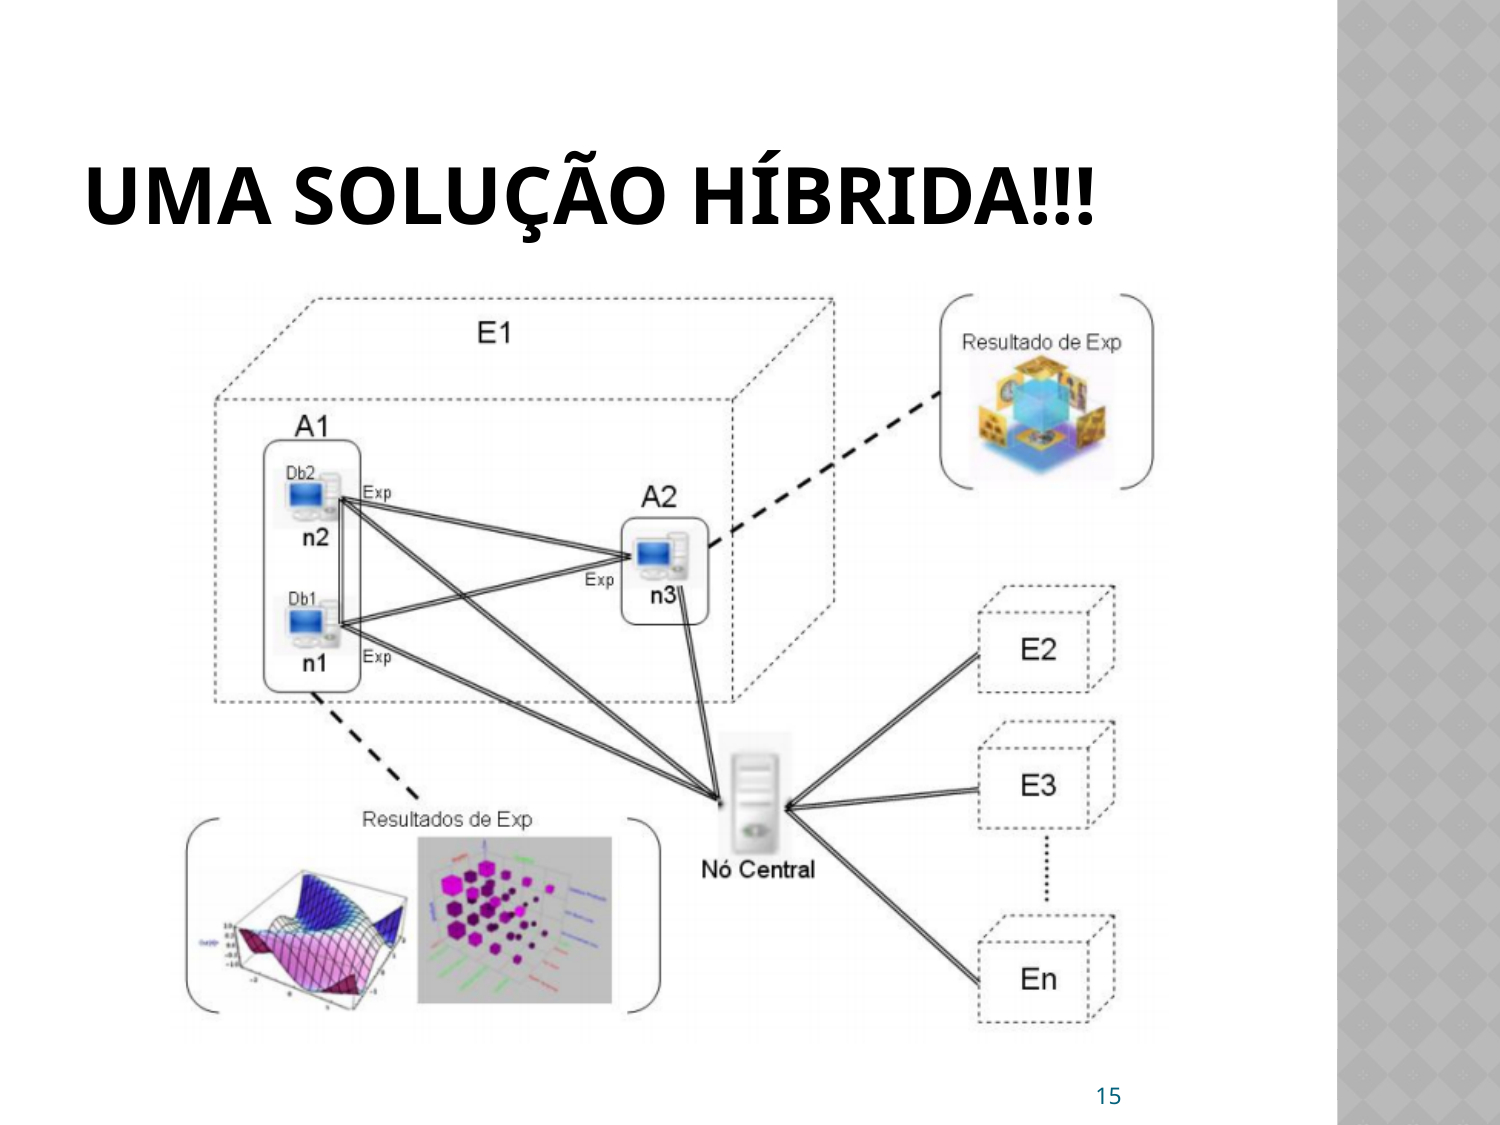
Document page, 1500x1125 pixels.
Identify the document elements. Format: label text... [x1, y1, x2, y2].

slide_number 15 [1025, 1075, 1122, 1113]
title Uma solução híbrida!!! [75, 52, 1263, 240]
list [144, 263, 1193, 1060]
